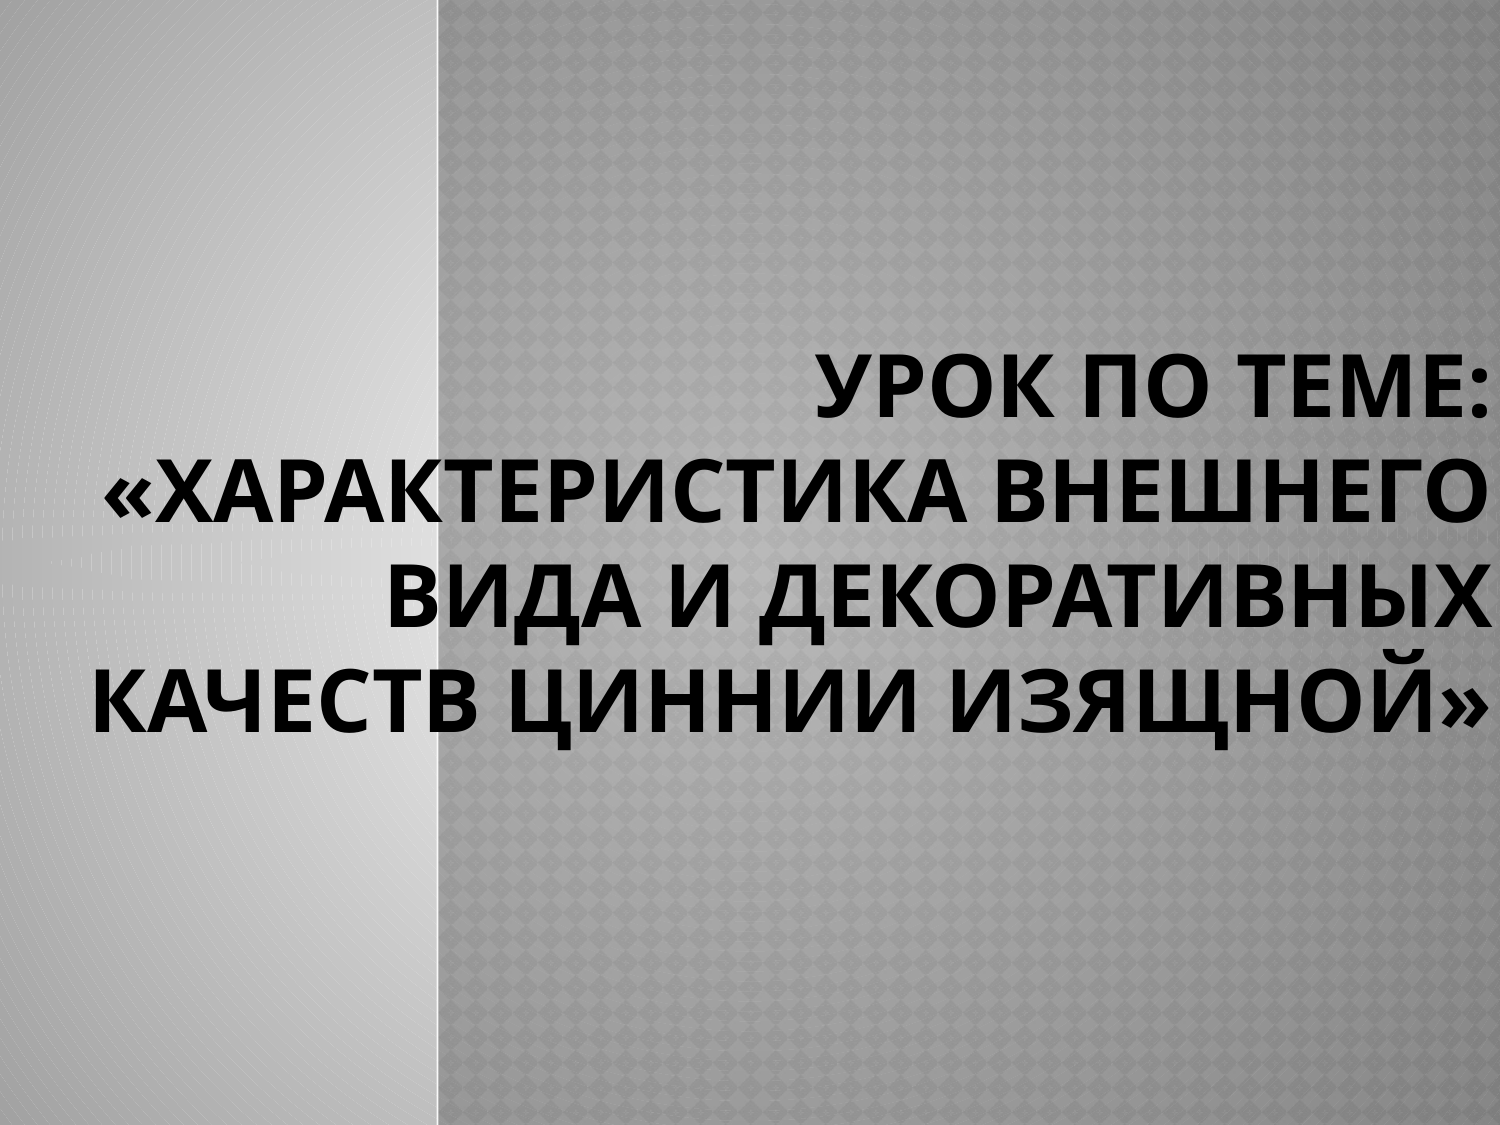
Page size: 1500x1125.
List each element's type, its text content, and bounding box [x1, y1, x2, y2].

title Урок по теме: «Характеристика внешнего вида и декоративных качеств циннии изящной» [0, 210, 1500, 750]
